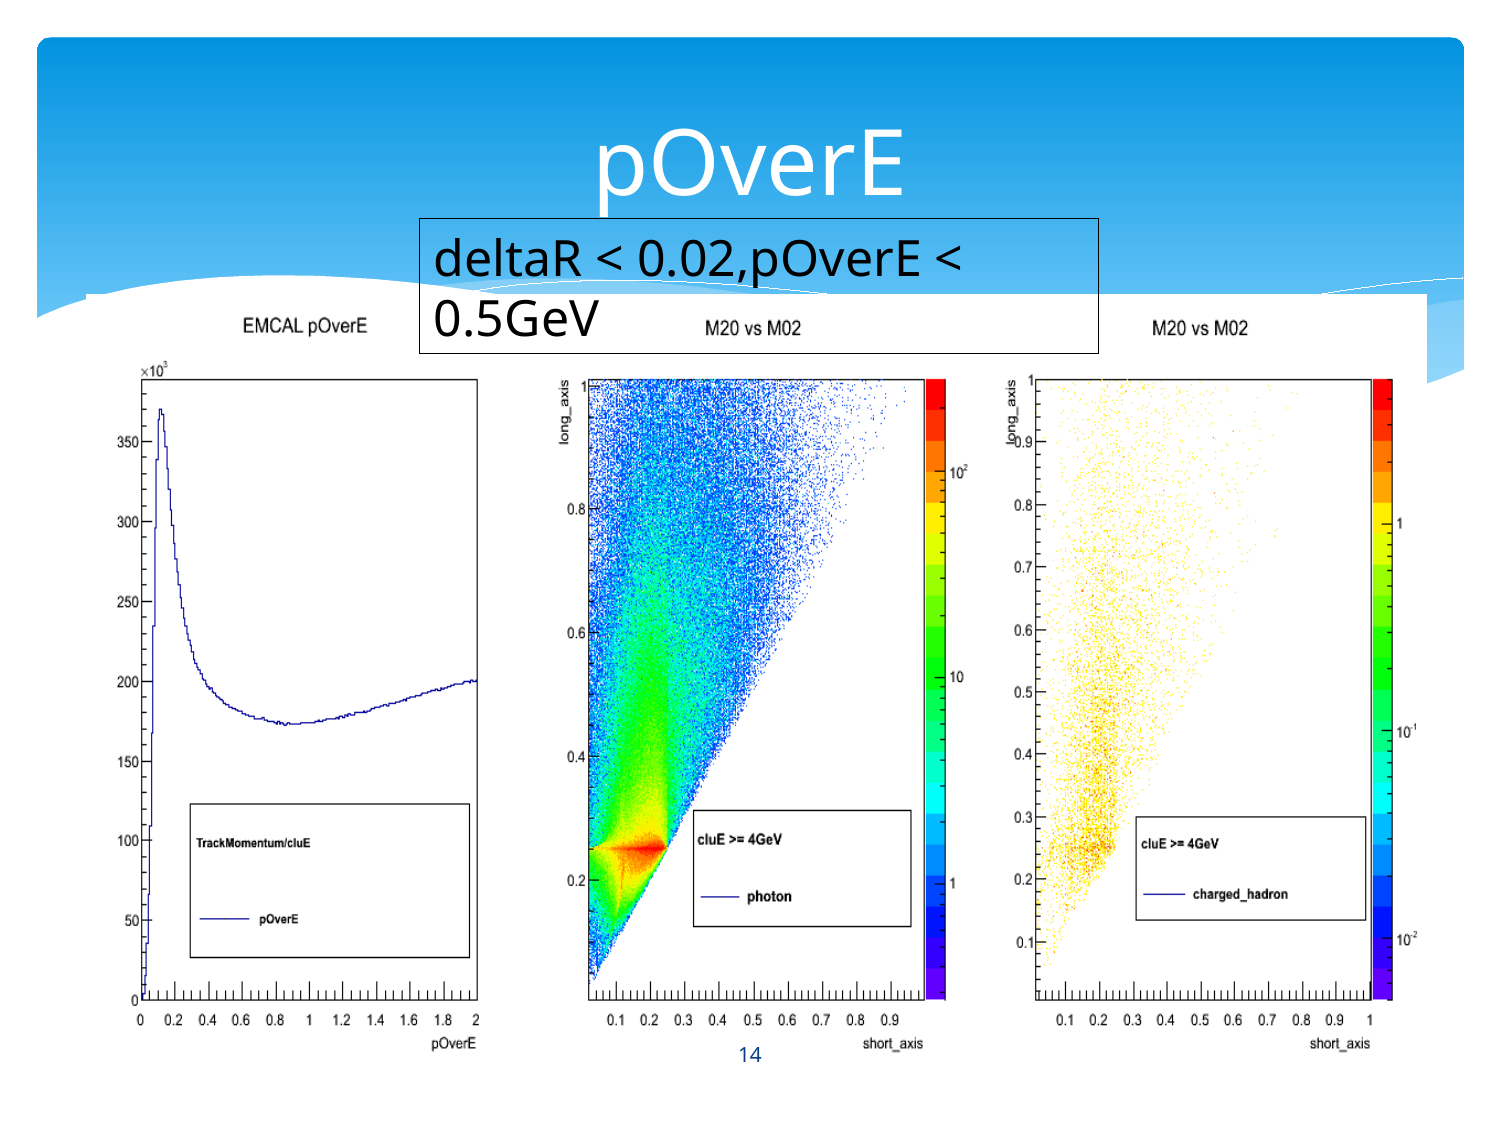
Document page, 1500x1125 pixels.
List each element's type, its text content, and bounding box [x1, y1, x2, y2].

text_box deltaR < 0.02,pOverE < 0.5GeV [419, 218, 1099, 292]
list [29, 294, 1484, 1086]
title pOverE [75, 55, 1425, 261]
